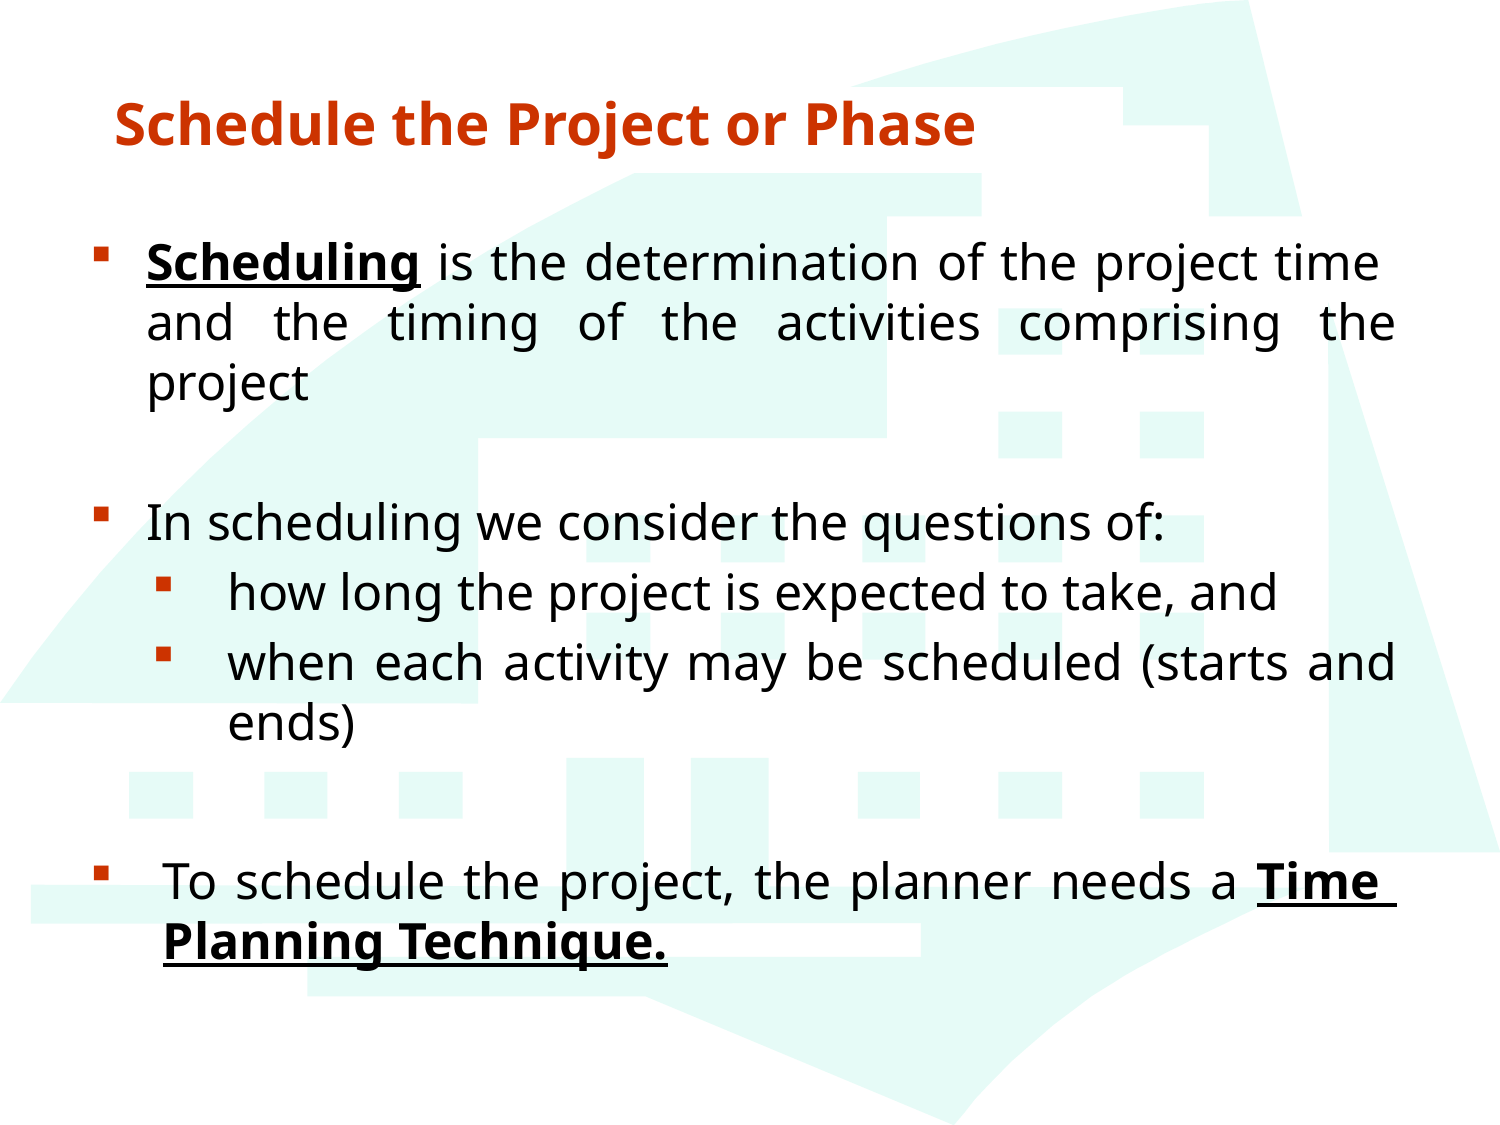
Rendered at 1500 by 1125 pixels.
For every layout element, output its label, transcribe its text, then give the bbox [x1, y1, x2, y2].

title Schedule the Project or Phase [99, 87, 1123, 173]
list Scheduling is the determination of the project time and the timing of the activities comprising the project In scheduling we consider the questions of: how long the project is expected to take, and when each activity may be scheduled (starts and ends) To schedule the project, the planner needs a Time Planning Technique. [75, 222, 1413, 1013]
